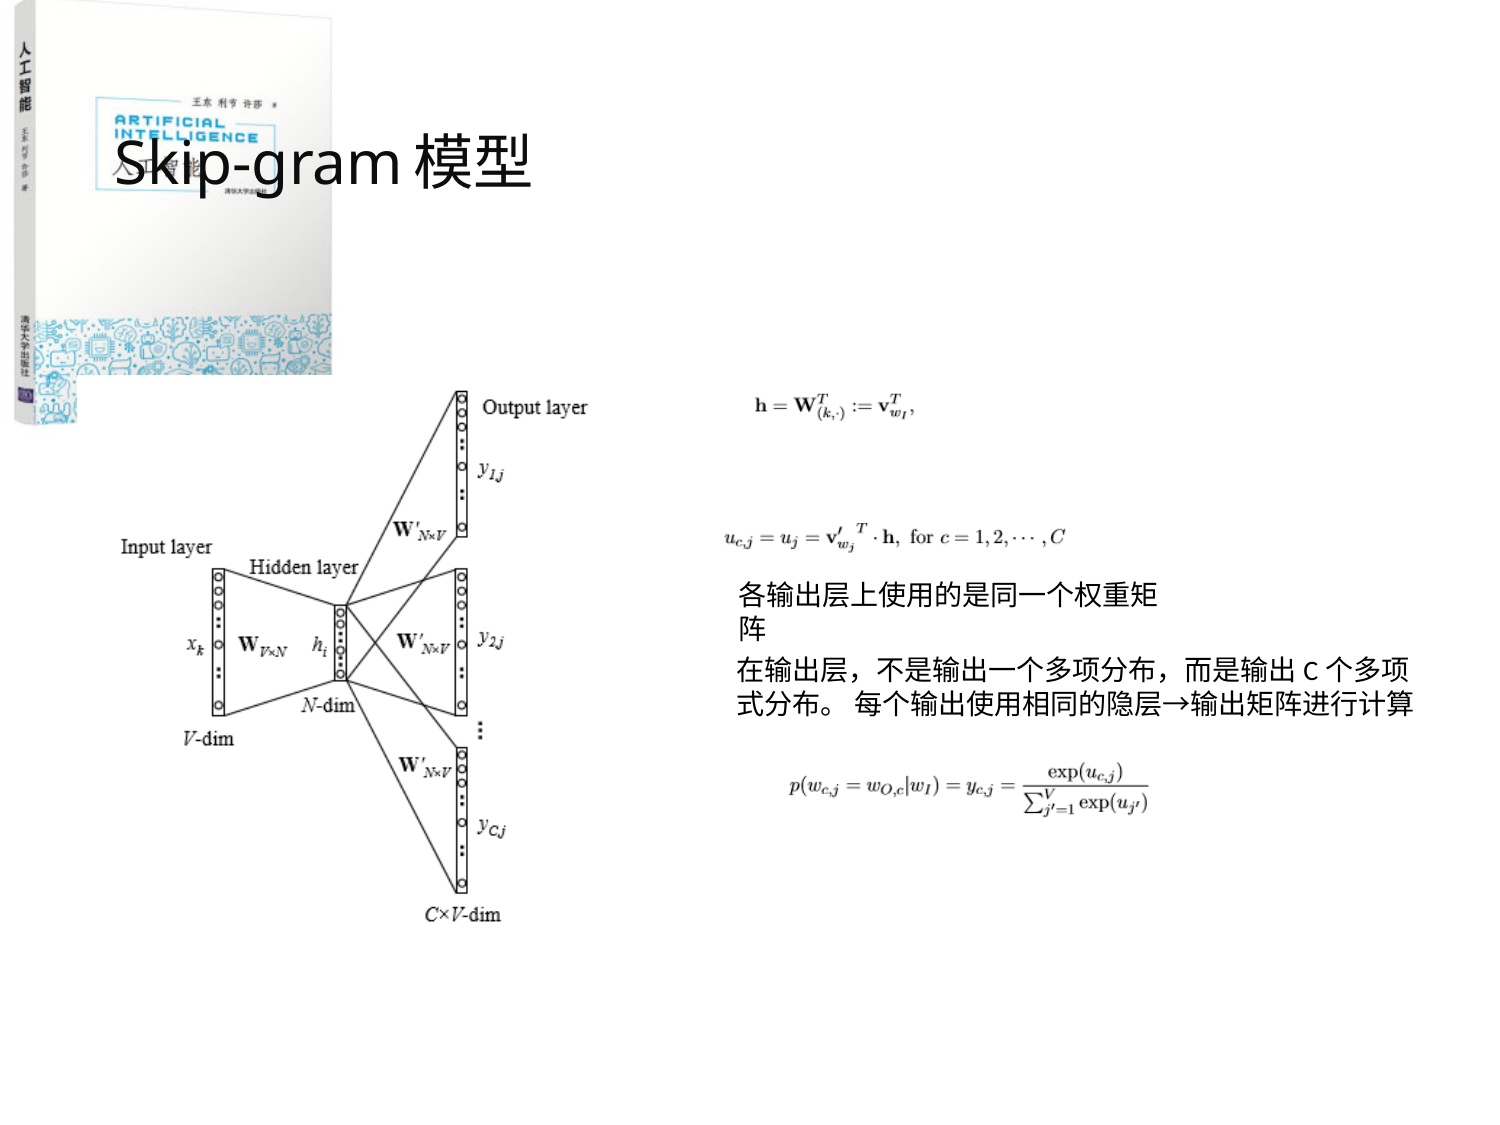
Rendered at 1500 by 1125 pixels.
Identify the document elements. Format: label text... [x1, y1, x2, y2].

picture [0, 0, 619, 942]
picture [715, 523, 1084, 561]
picture [732, 375, 929, 429]
picture [750, 758, 1174, 824]
text_box 各输出层上使用的是同一个权重矩阵 [723, 570, 1201, 645]
text_box 在输出层，不是输出一个多项分布，而是输出C个多项式分布。 每个输出使用相同的隐层→输出矩阵进行计算 [721, 645, 1438, 728]
title Skip-gram模型 [103, 59, 1397, 278]
